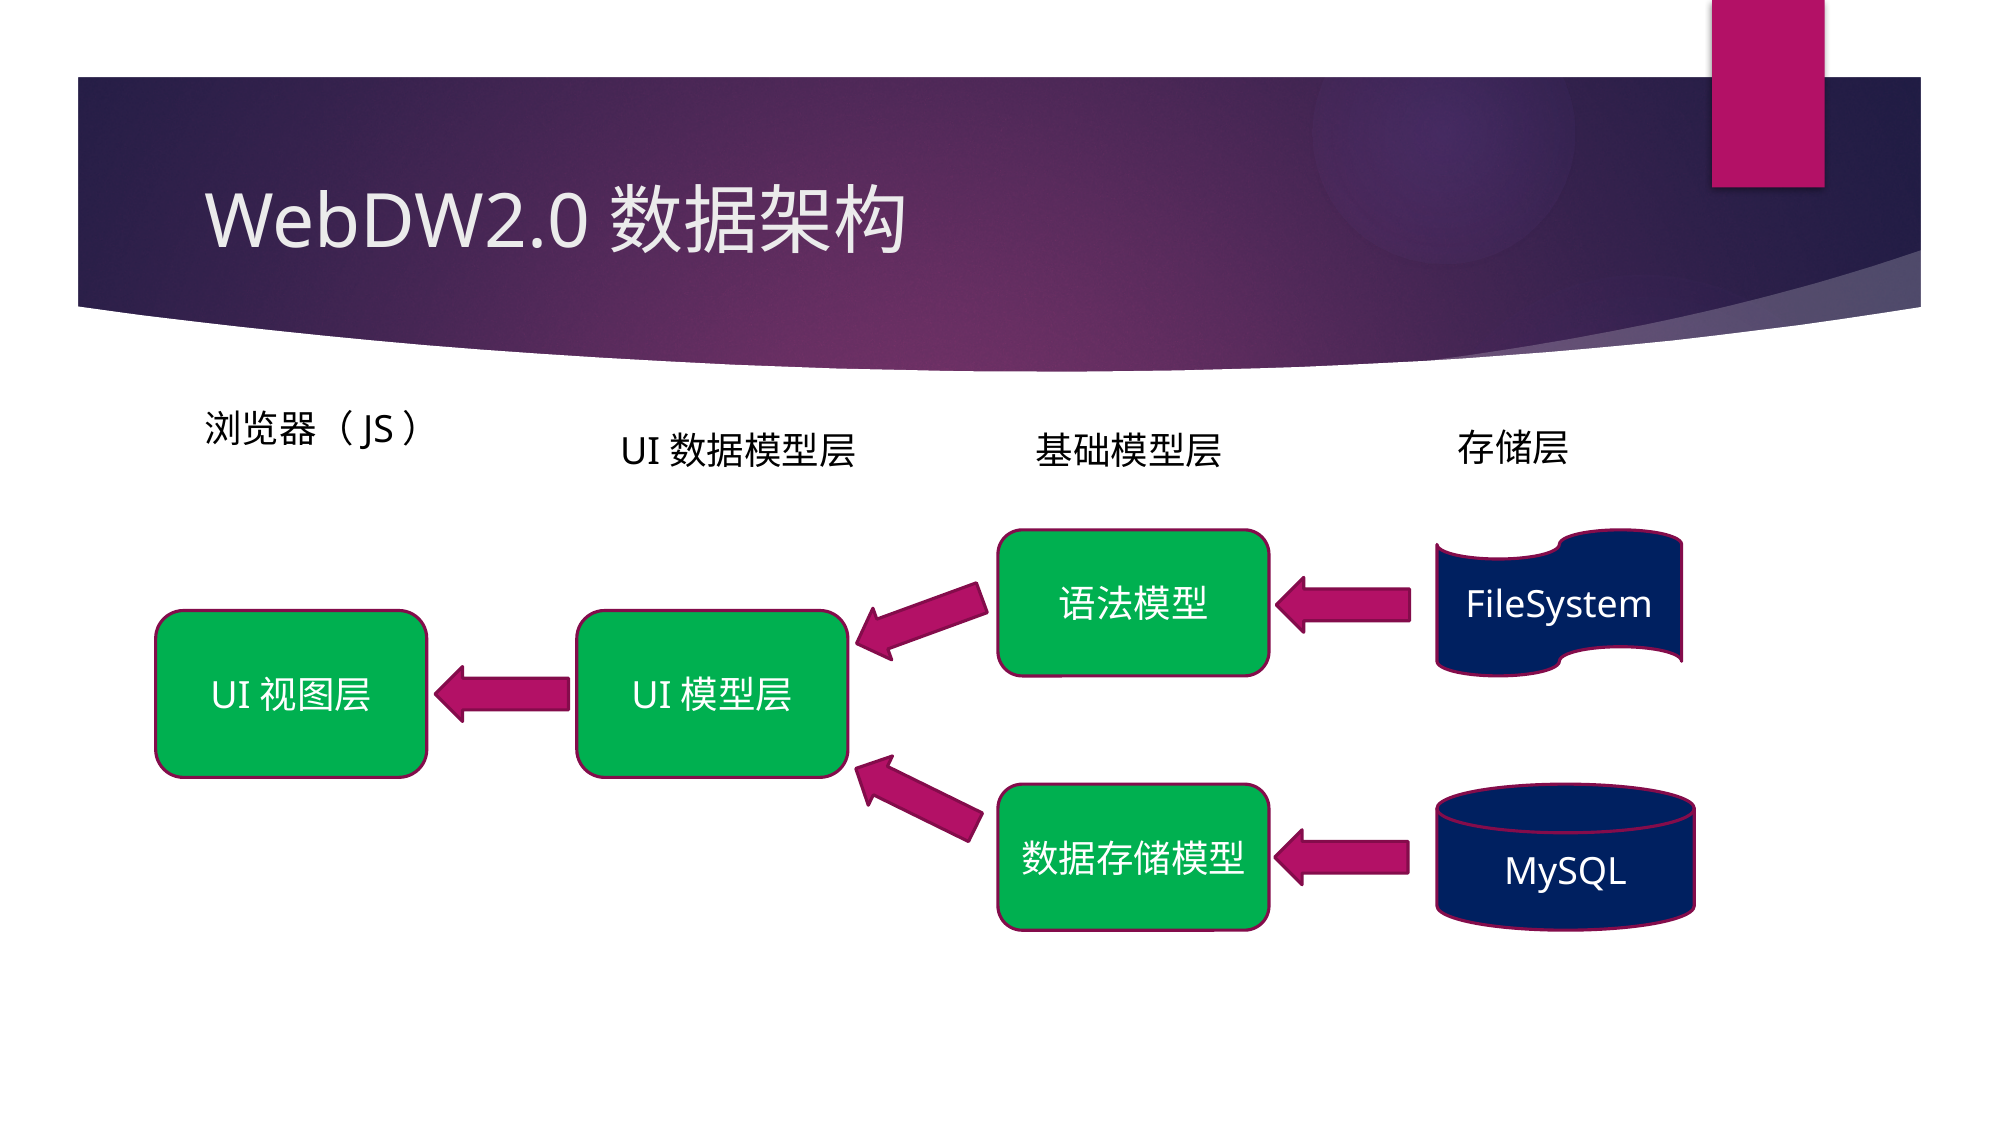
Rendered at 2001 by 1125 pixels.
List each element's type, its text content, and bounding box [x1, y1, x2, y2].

text_box [433, 665, 571, 723]
text_box [854, 754, 984, 843]
text_box UI模型层 [575, 608, 850, 779]
text_box [855, 581, 989, 662]
text_box 浏览器（JS） [189, 397, 512, 457]
text_box 语法模型 [996, 528, 1271, 678]
text_box 存储层 [1443, 416, 1765, 476]
text_box FileSystem [1435, 528, 1684, 678]
text_box [1275, 575, 1412, 634]
title WebDW2.0数据架构 [189, 159, 1627, 276]
text_box UI视图层 [154, 608, 429, 779]
text_box [1273, 828, 1410, 887]
text_box 数据存储模型 [996, 782, 1271, 932]
text_box 基础模型层 [1021, 419, 1343, 480]
text_box UI数据模型层 [605, 419, 928, 480]
text_box MySQL [1435, 782, 1696, 932]
